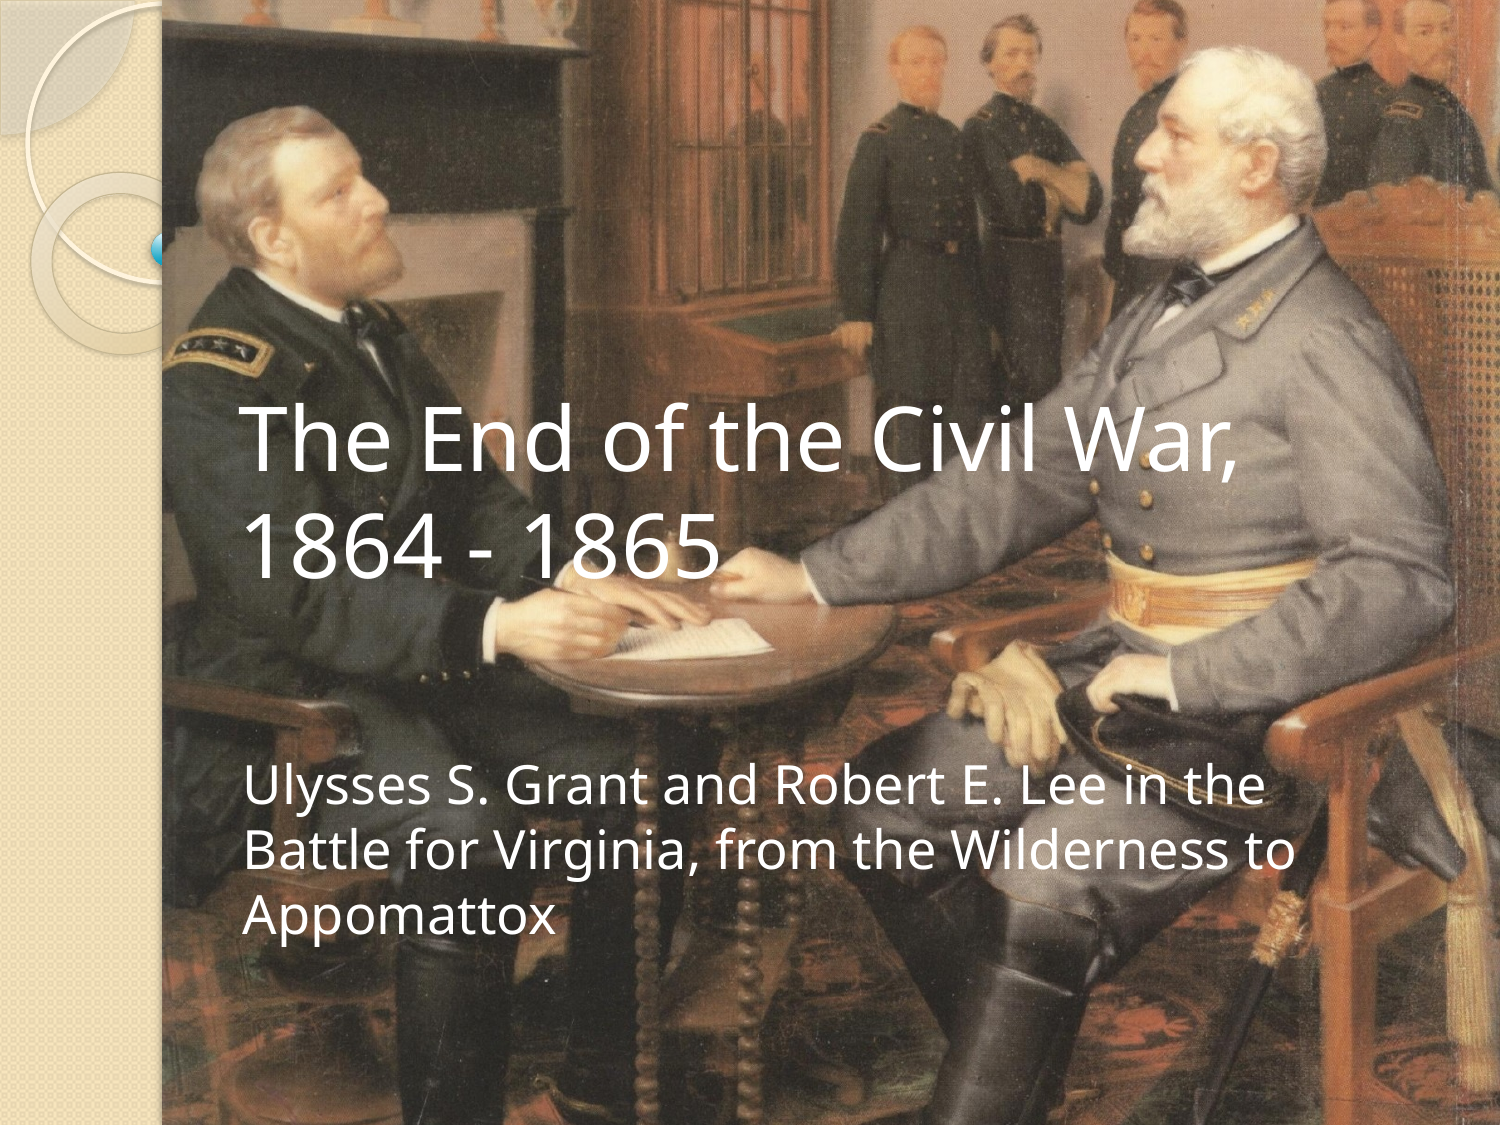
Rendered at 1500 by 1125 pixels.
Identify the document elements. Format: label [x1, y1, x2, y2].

picture [160, 0, 1500, 1125]
